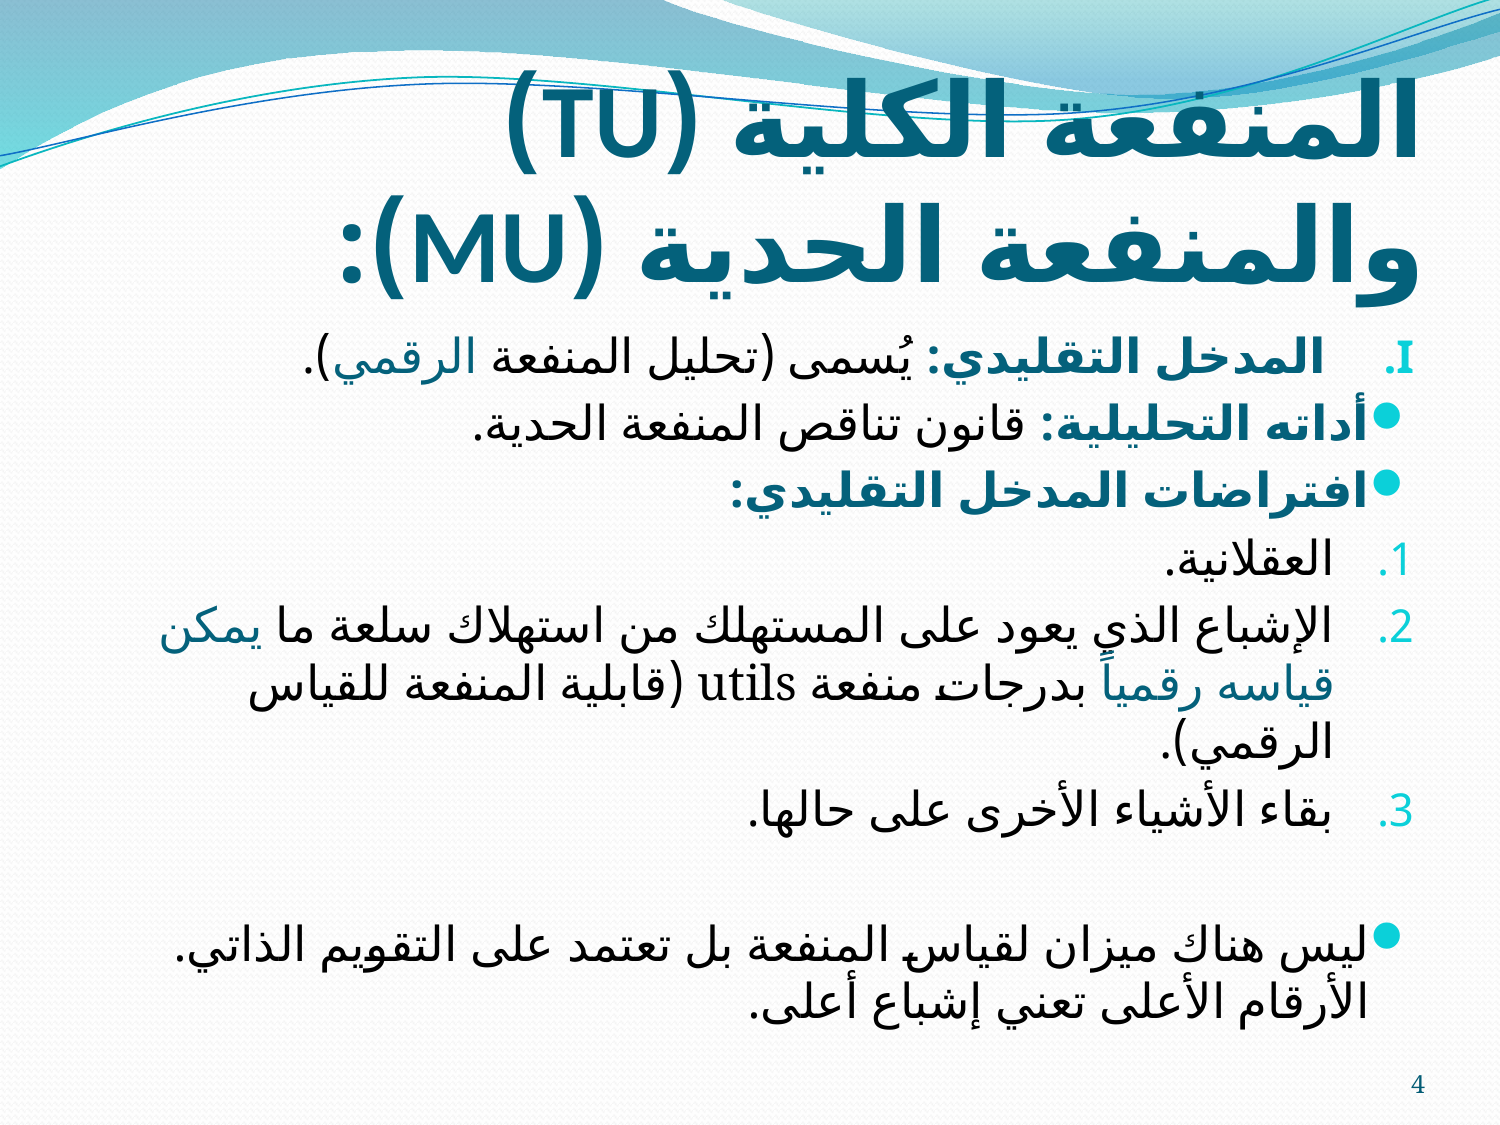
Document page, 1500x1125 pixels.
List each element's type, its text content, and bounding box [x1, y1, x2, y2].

slide_number 4 [1299, 1042, 1425, 1103]
title المنفعة الكلية (TU) والمنفعة الحدية (MU): [75, 115, 1425, 303]
list المدخل التقليدي: يُسمى (تحليل المنفعة الرقمي). أداته التحليلية: قانون تناقص المنفعة الحدية. افتراضات المدخل التقليدي: العقلانية. الإشباع الذي يعود على المستهلك من استهلاك سلعة ما يمكن قياسه رقمياً بدرجات منفعة utils (قابلية المنفعة للقياس الرقمي). بقاء الأشياء الأخرى على حالها. ليس هناك ميزان لقياس المنفعة بل تعتمد على التقويم الذاتي. الأرقام الأعلى تعني إشباع أعلى. [75, 317, 1425, 1038]
